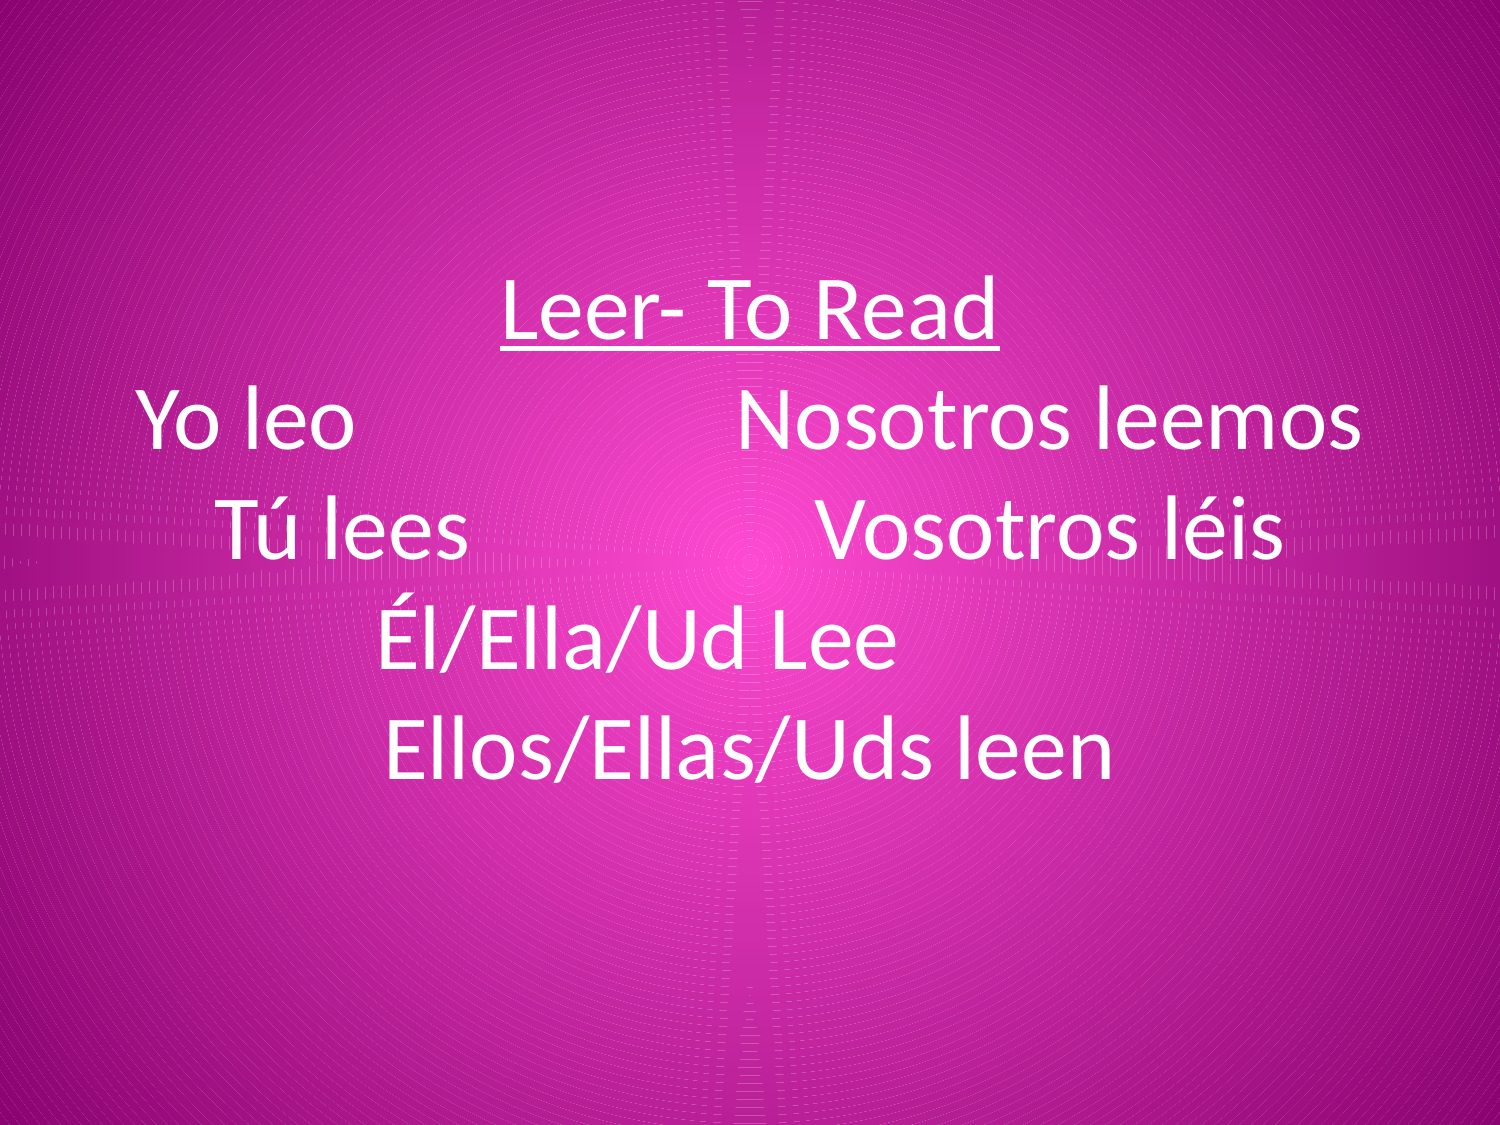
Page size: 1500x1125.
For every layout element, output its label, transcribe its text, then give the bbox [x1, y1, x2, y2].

title Leer- To Read Yo leo Nosotros leemos Tú lees Vosotros léis Él/Ella/Ud Lee Ellos/Ellas/Uds leen [75, 45, 1425, 1002]
